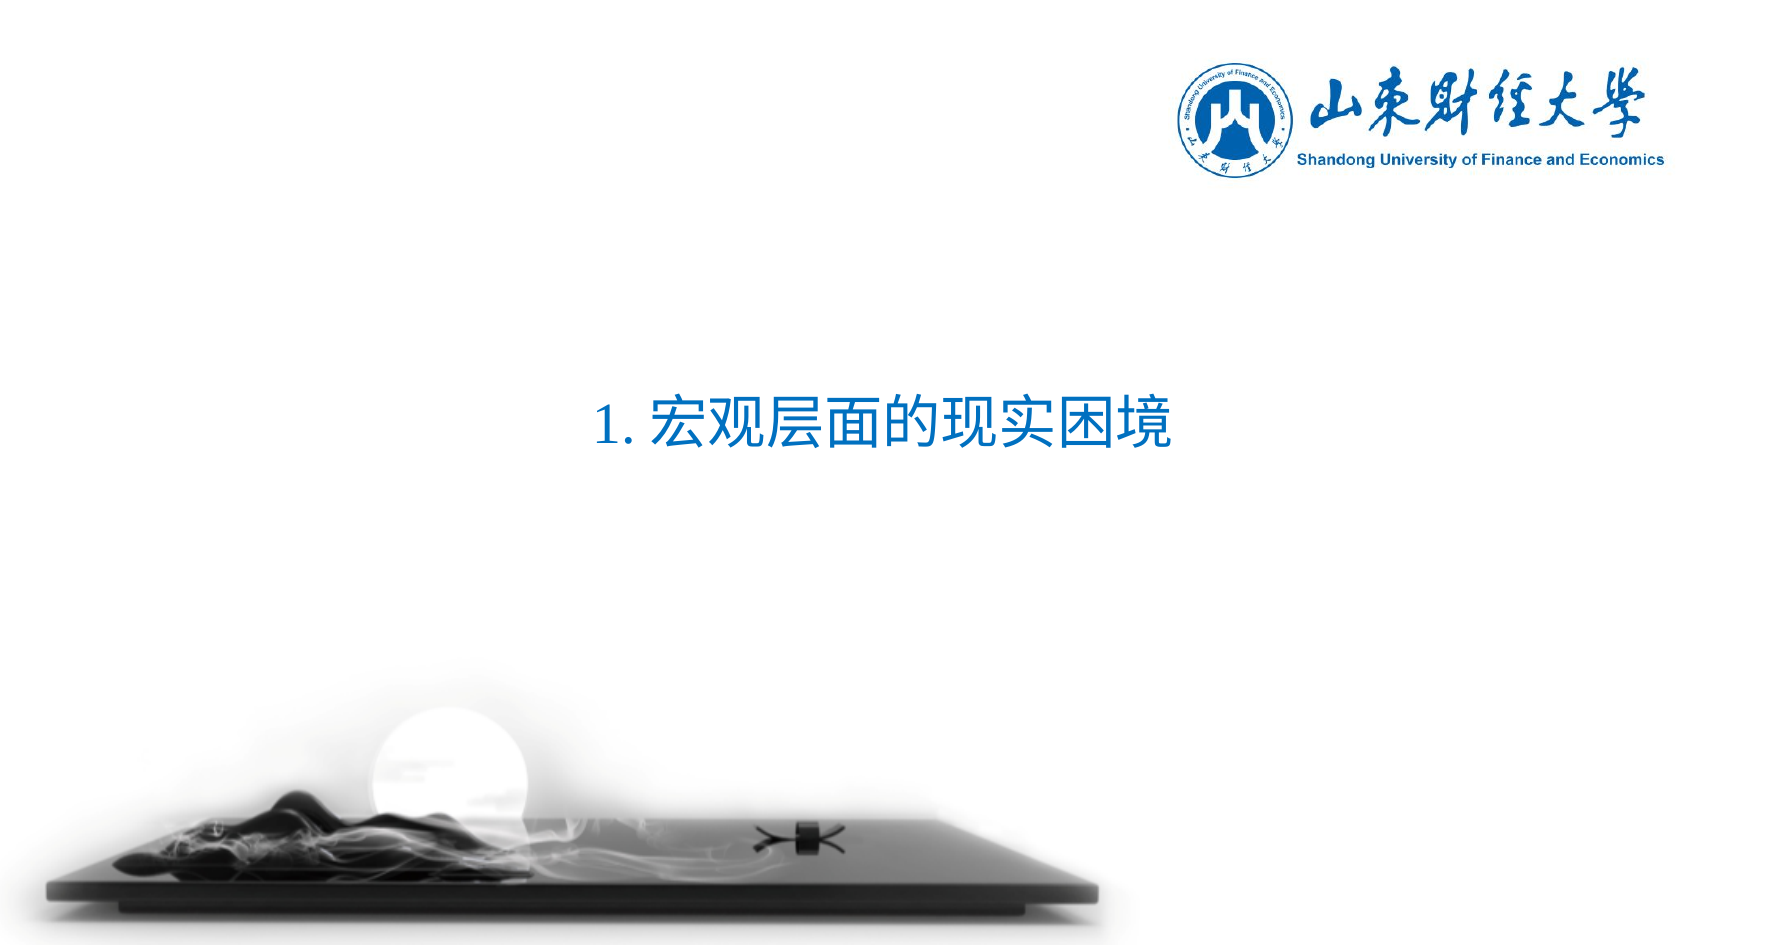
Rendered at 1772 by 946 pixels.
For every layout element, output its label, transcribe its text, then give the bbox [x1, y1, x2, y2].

text_box 1.宏观层面的现实困境 [298, 260, 1468, 580]
picture [1160, 34, 1688, 202]
picture [0, 630, 1143, 945]
